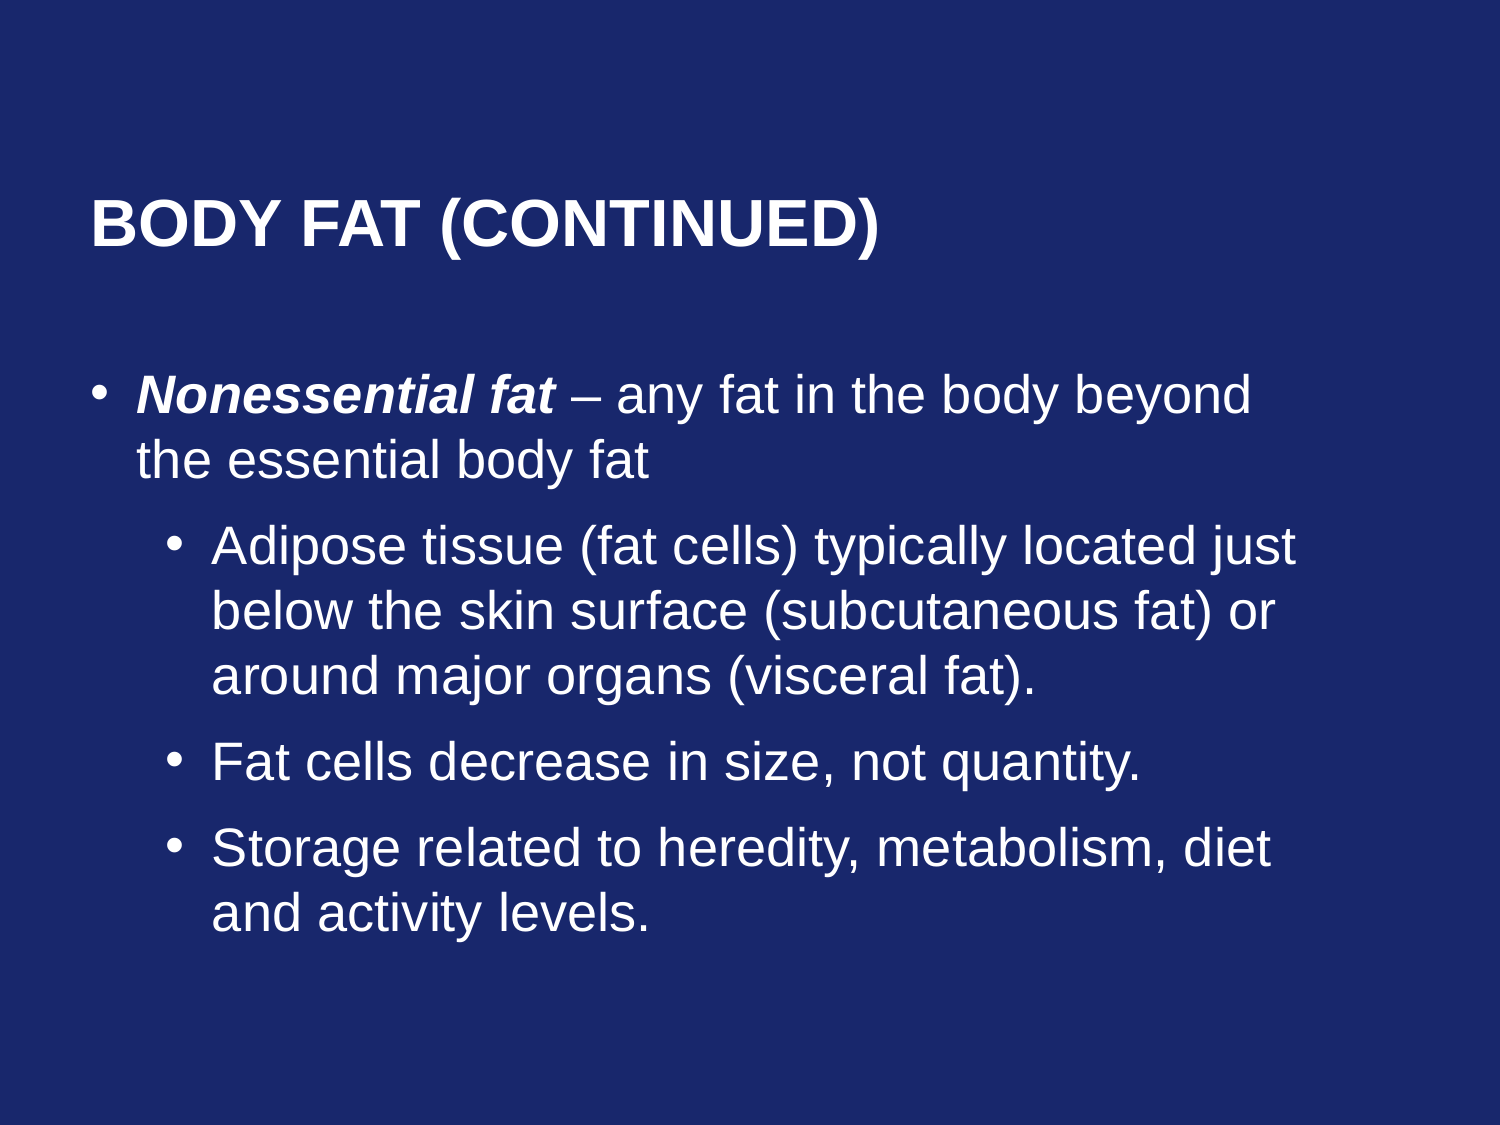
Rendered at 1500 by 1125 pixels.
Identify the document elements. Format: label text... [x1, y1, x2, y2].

list Nonessential fat – any fat in the body beyond the essential body fat Adipose tissue (fat cells) typically located just below the skin surface (subcutaneous fat) or around major organs (visceral fat). Fat cells decrease in size, not quantity. Storage related to heredity, metabolism, diet and activity levels. [75, 351, 1350, 950]
title Body Fat (continued) [75, 99, 1350, 339]
